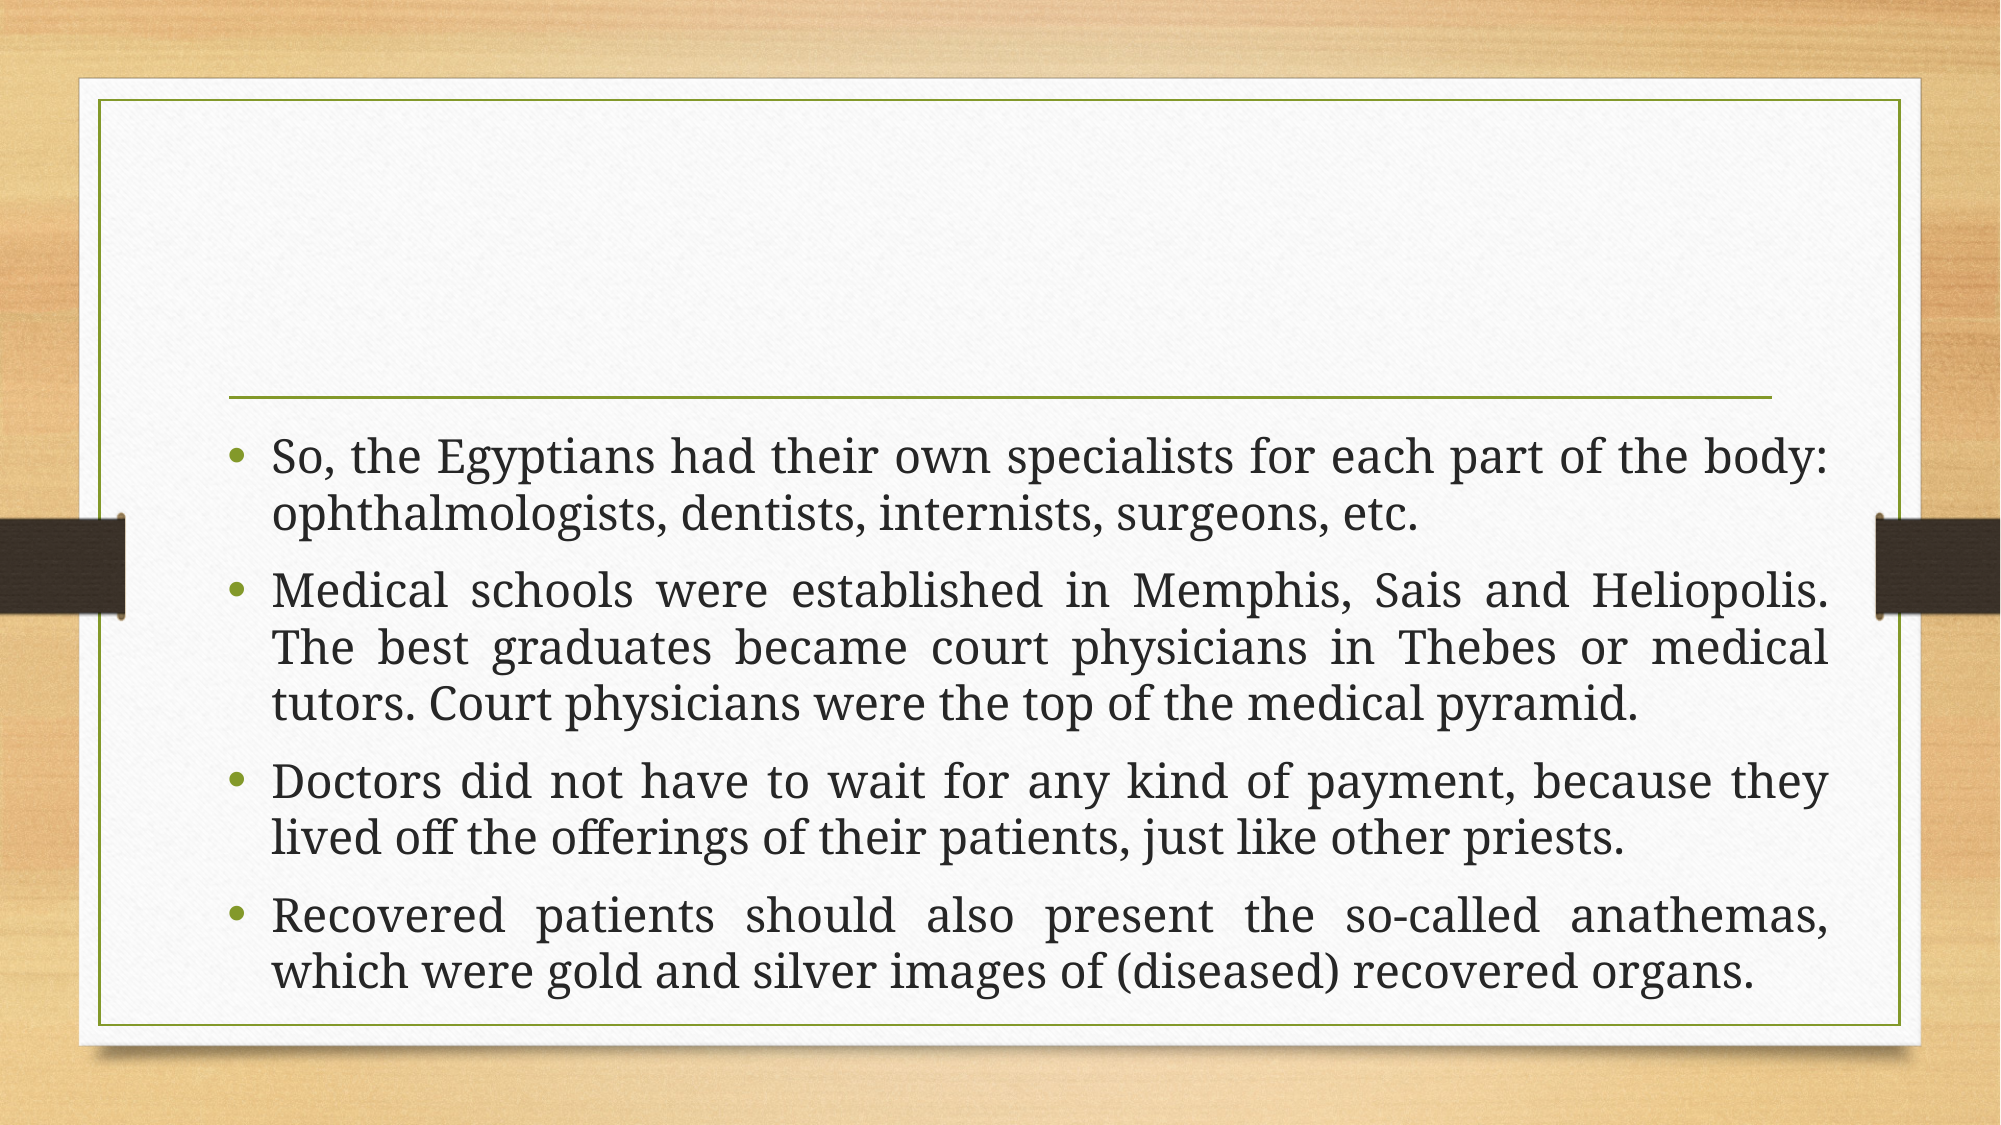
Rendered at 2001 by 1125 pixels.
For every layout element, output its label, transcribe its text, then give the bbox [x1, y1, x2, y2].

list So, the Egyptians had their own specialists for each part of the body: ophthalmologists, dentists, internists, surgeons, etc. Medical schools were established in Memphis, Sais and Heliopolis. The best graduates became court physicians in Thebes or medical tutors. Court physicians were the top of the medical pyramid. Doctors did not have to wait for any kind of payment, because they lived off the offerings of their patients, just like other priests. Recovered patients should also present the so-called anathemas, which were gold and silver images of (diseased) recovered organs. [212, 419, 1845, 1014]
picture [0, 0, 2001, 1125]
